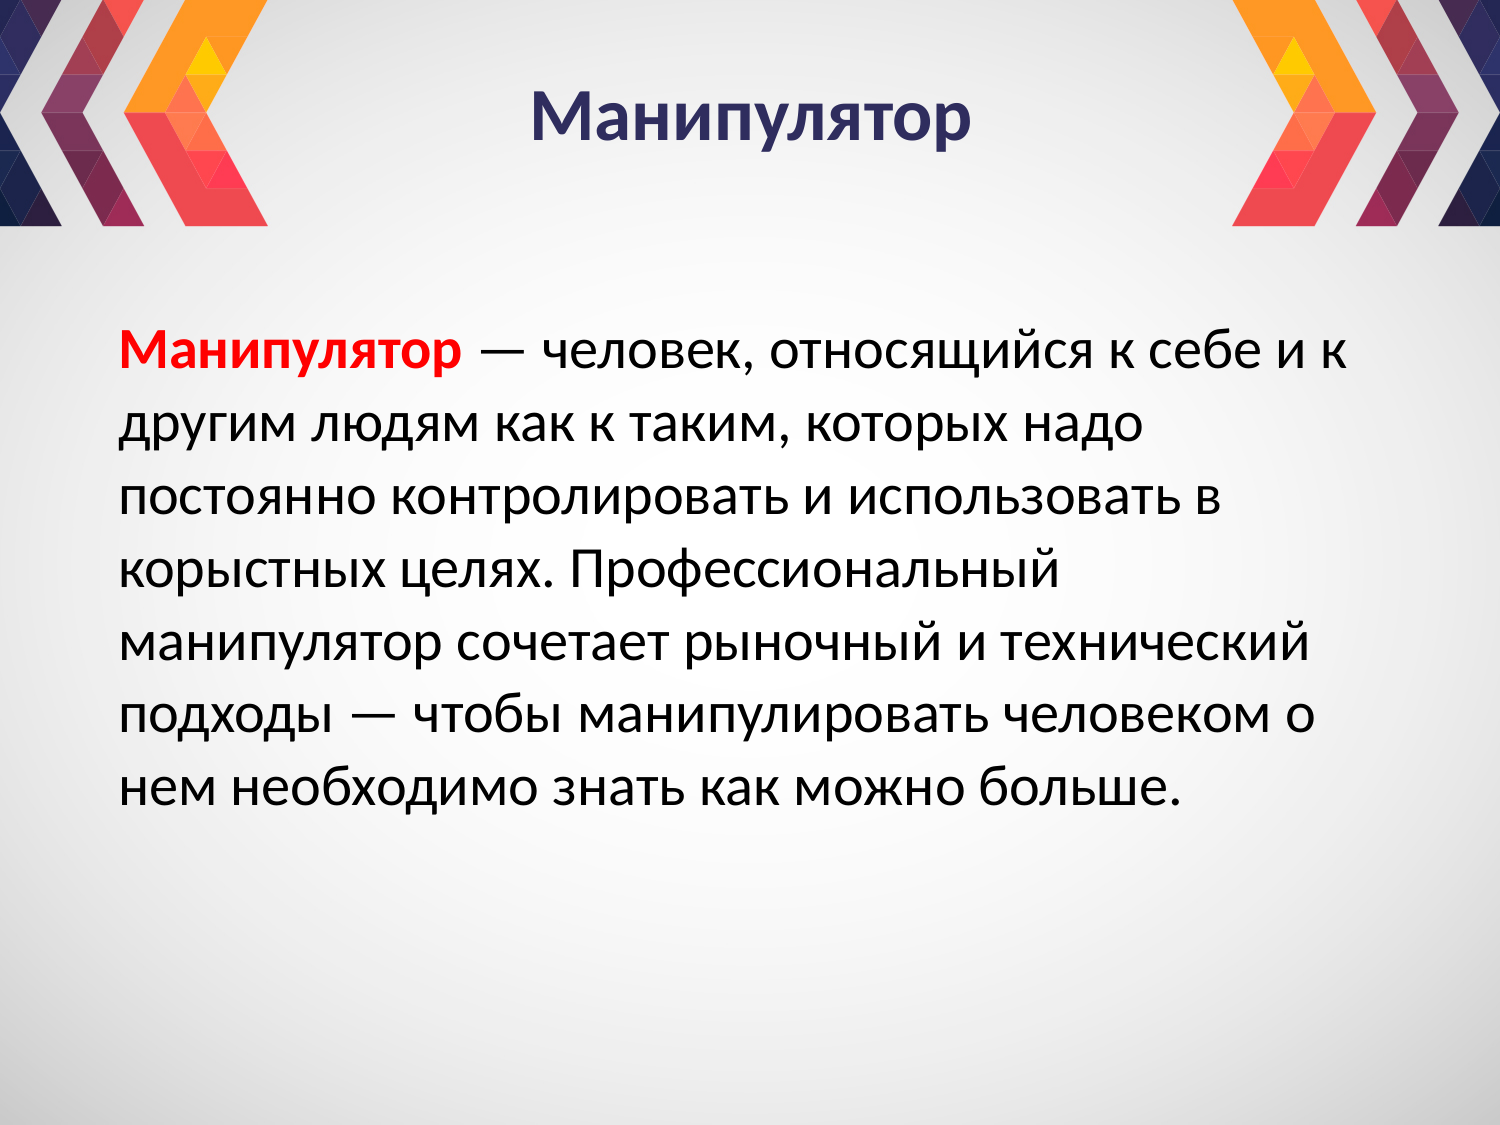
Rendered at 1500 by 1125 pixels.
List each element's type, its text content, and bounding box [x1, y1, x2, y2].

list Манипулятор — человек, относящийся к себе и к другим людям как к таким, которых надо постоянно контролировать и использовать в корыстных целях. Профессиональный манипулятор сочетает рыночный и технический подходы — чтобы манипулировать человеком о нем необходимо знать как можно больше. [103, 299, 1397, 1014]
title Манипулятор [209, 59, 1293, 173]
picture [0, 0, 1500, 1125]
